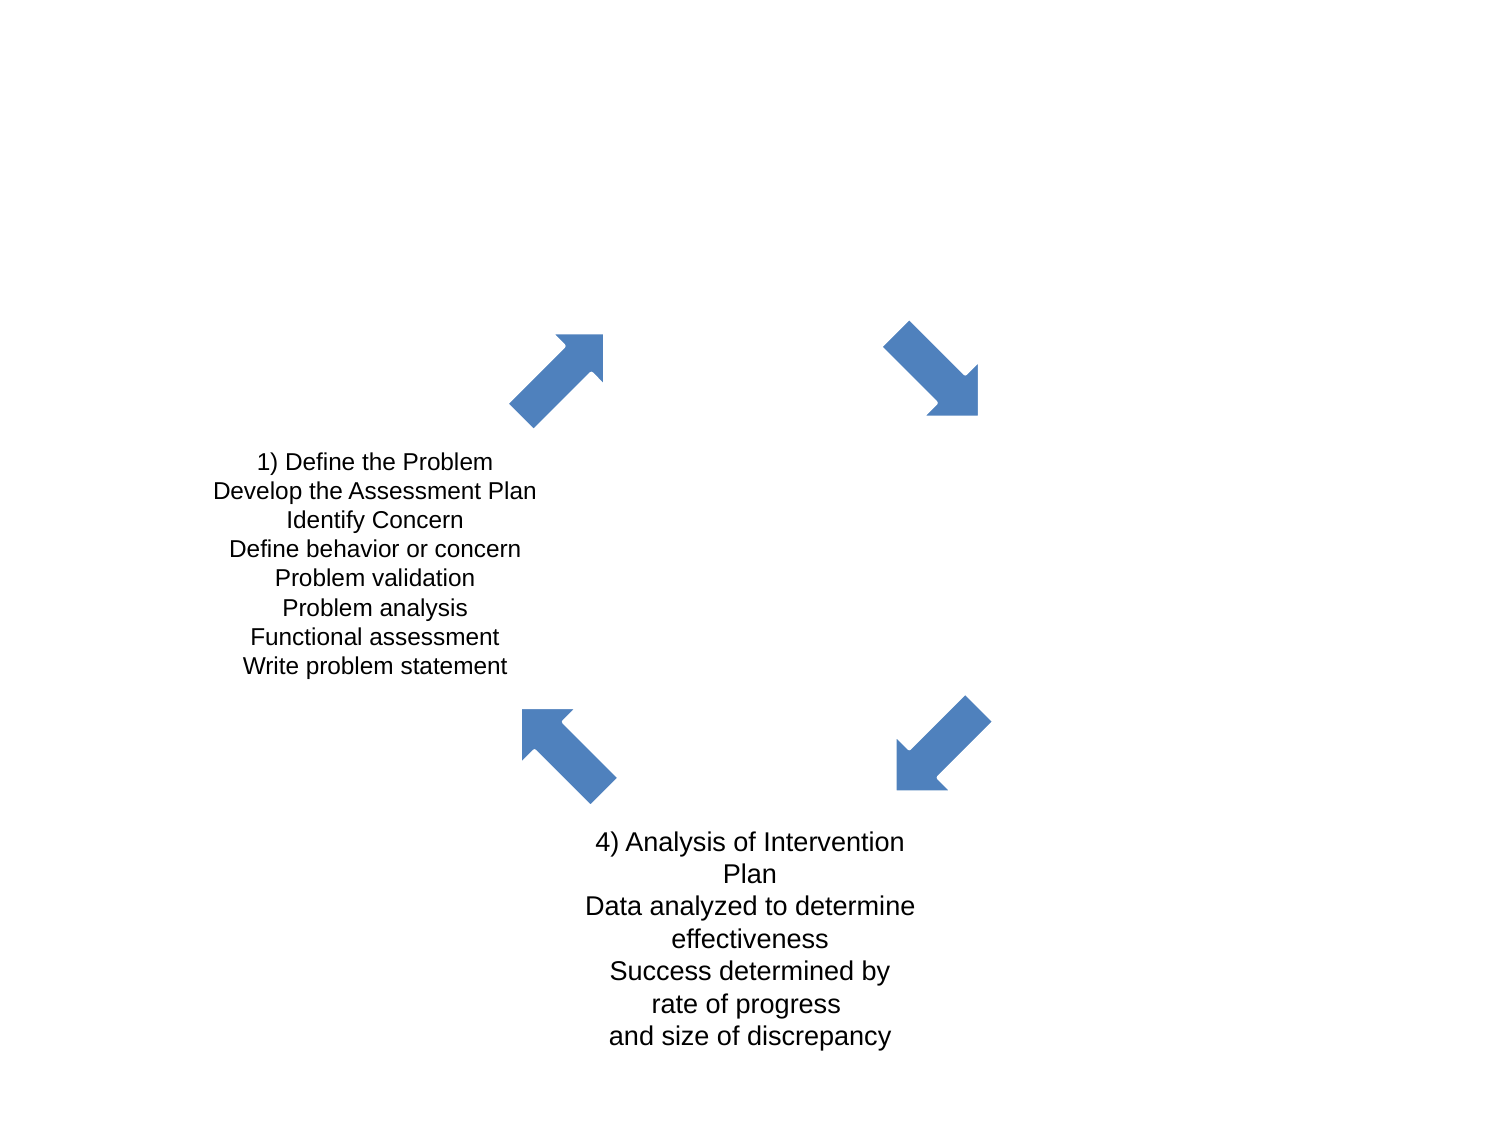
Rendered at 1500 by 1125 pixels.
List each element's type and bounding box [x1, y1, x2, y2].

text_box [24, 62, 1476, 1063]
